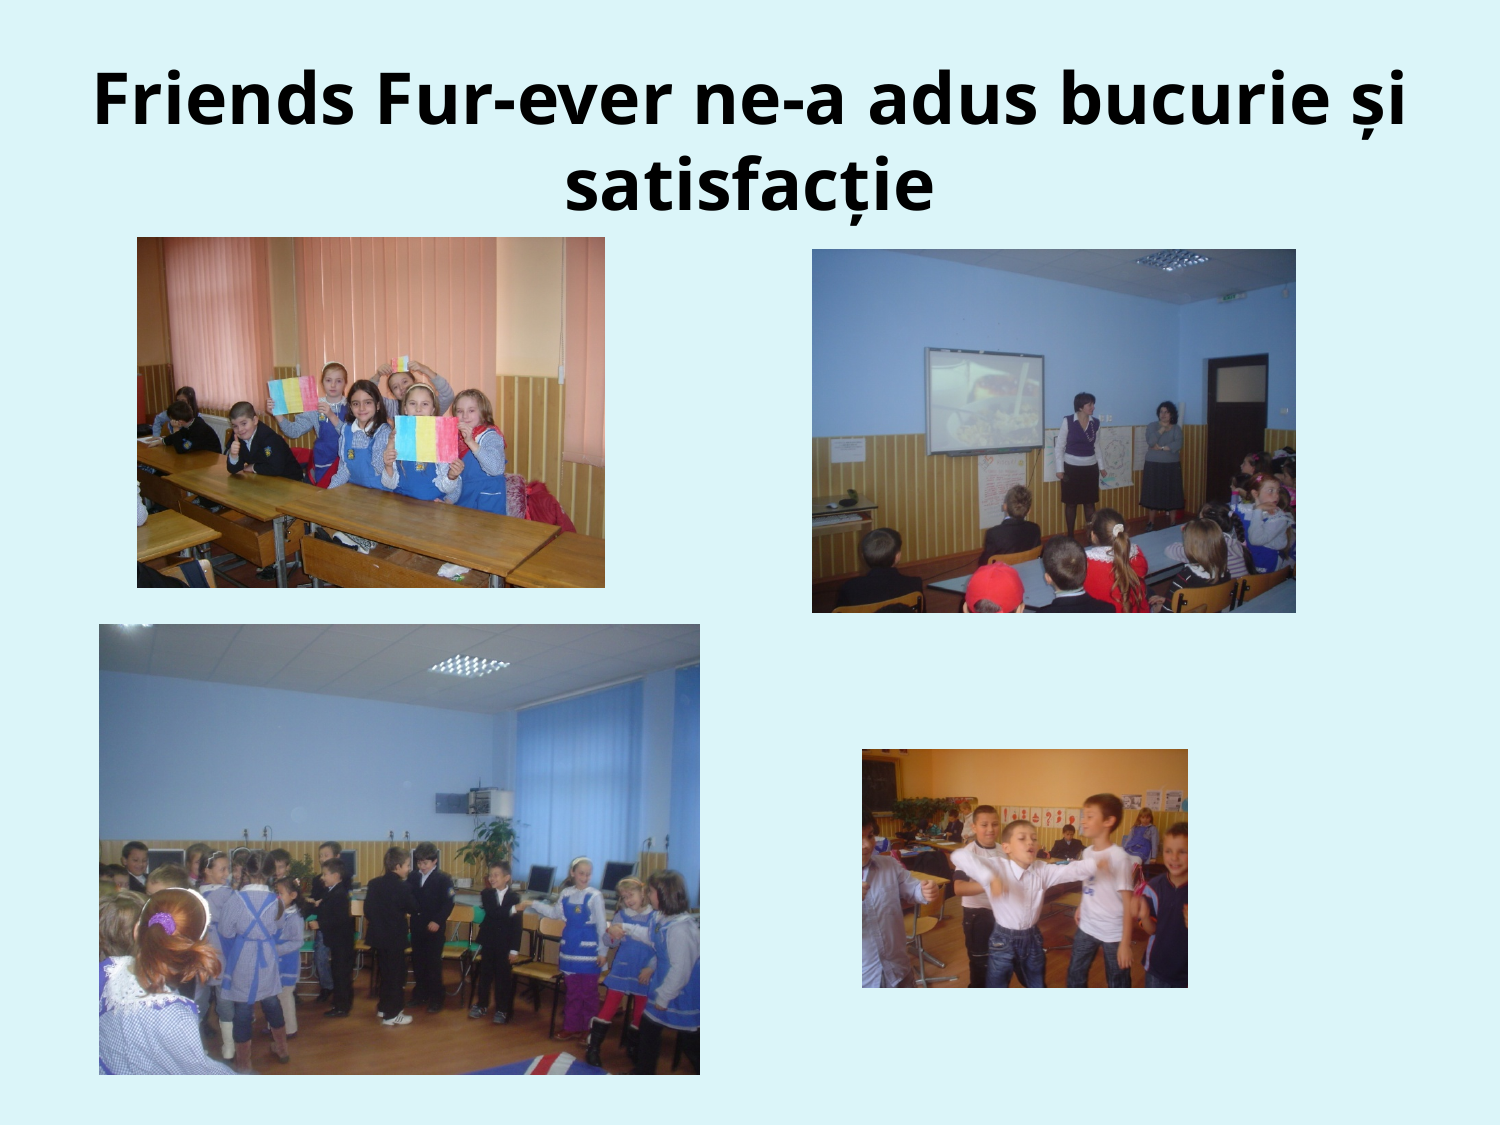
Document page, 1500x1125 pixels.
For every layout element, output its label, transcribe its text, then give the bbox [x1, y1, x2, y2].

picture [812, 249, 1296, 613]
picture [99, 624, 701, 1076]
picture [137, 237, 605, 588]
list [862, 749, 1188, 989]
title Friends Fur-ever ne-a adus bucurie şi satisfacţie [75, 45, 1425, 233]
